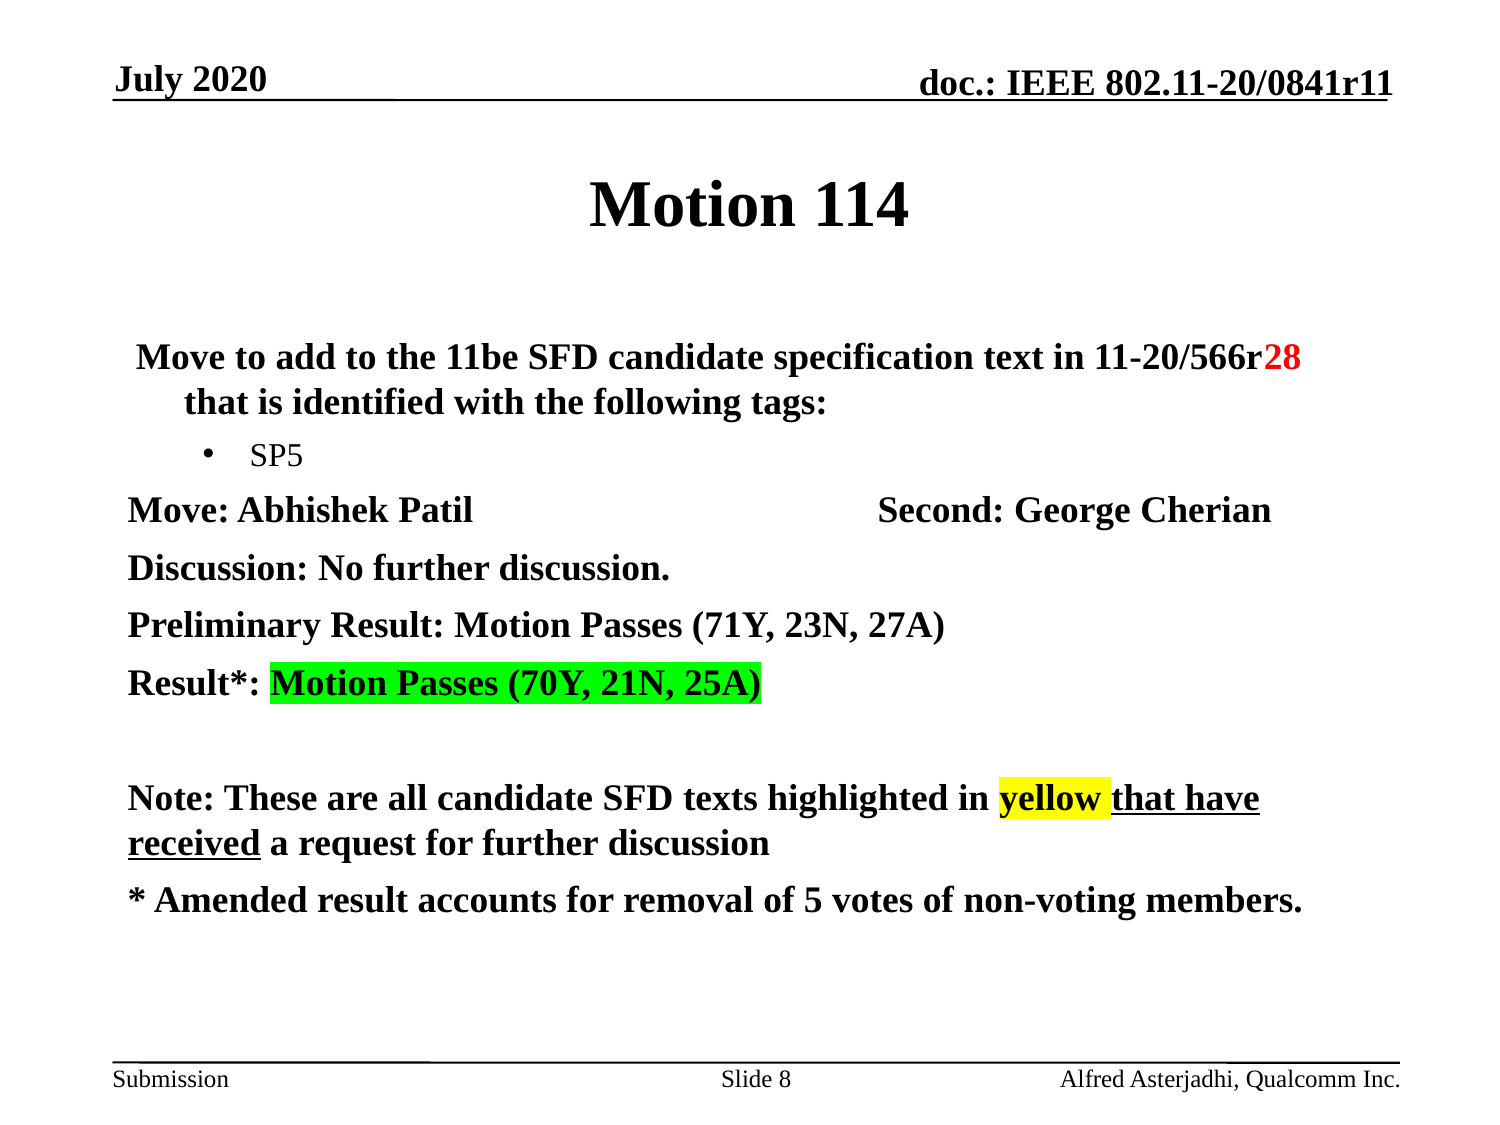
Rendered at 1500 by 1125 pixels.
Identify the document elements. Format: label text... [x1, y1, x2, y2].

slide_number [114, 54, 423, 100]
slide_number Slide 8 [712, 1061, 800, 1123]
title Motion 114 [112, 112, 1388, 288]
list Move to add to the 11be SFD candidate specification text in 11-20/566r28 that is identified with the following tags: SP5 Move: Abhishek Patil Second: George Cherian Discussion: No further discussion. Preliminary Result: Motion Passes (71Y, 23N, 27A) Result*: Motion Passes (70Y, 21N, 25A) Note: These are all candidate SFD texts highlighted in yellow that have received a request for further discussion * Amended result accounts for removal of 5 votes of non-voting members. [112, 324, 1388, 1000]
footer Alfred Asterjadhi, Qualcomm Inc. [878, 1061, 1402, 1093]
